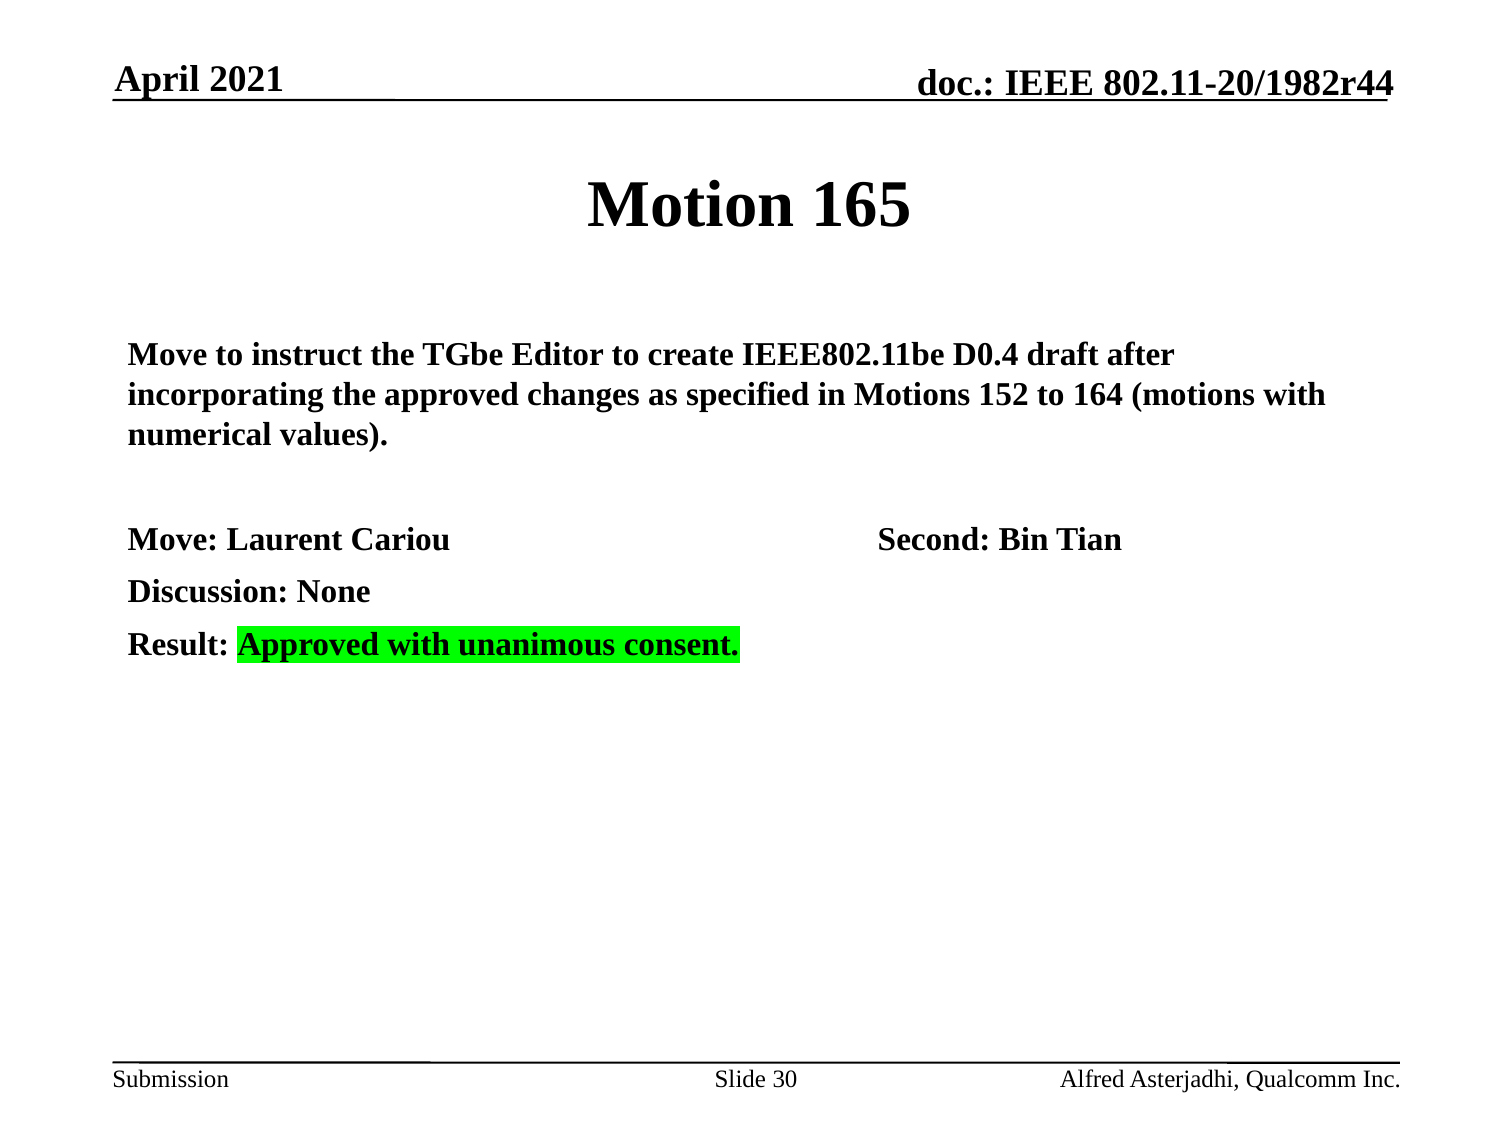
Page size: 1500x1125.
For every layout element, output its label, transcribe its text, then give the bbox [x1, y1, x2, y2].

footer Alfred Asterjadhi, Qualcomm Inc. [878, 1061, 1402, 1093]
list Move to instruct the TGbe Editor to create IEEE802.11be D0.4 draft after incorporating the approved changes as specified in Motions 152 to 164 (motions with numerical values). Move: Laurent Cariou Second: Bin Tian Discussion: None Result: Approved with unanimous consent. [112, 324, 1388, 1000]
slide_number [114, 54, 423, 100]
slide_number Slide 30 [712, 1061, 800, 1123]
title Motion 165 [112, 112, 1388, 288]
